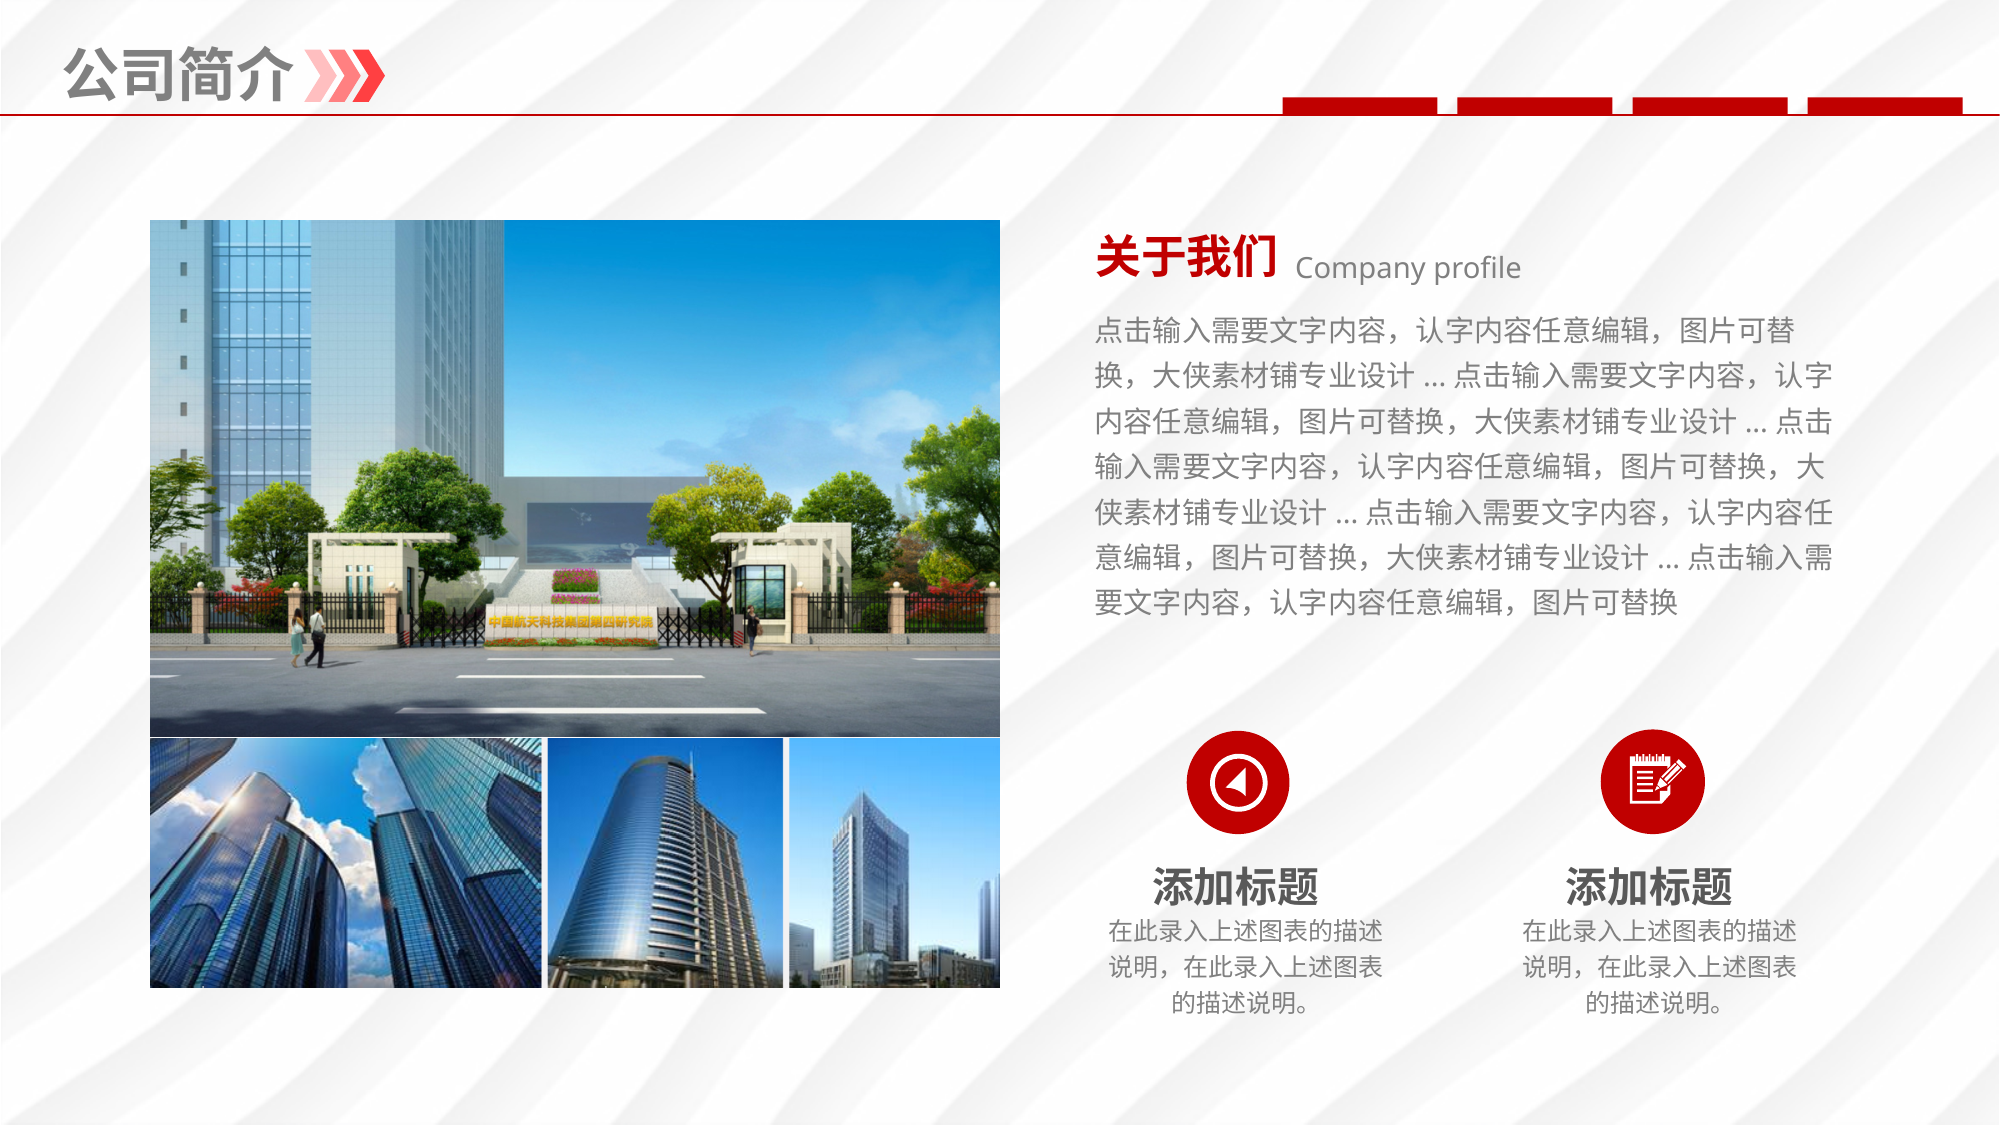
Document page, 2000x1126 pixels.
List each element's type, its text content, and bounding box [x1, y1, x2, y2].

text_box 关于我们 [1080, 220, 1294, 291]
text_box [1280, 95, 1439, 114]
text_box Company profile [1279, 231, 1567, 293]
picture [1, 0, 1999, 114]
text_box 点击输入需要文字内容，认字内容任意编辑，图片可替换，大侠素材铺专业设计...点击输入需要文字内容，认字内容任意编辑，图片可替换，大侠素材铺专业设计...点击输入需要文字内容，认字内容任意编辑，图片可替换，大侠素材铺专业设计...点击输入需要文字内容，认字内容任意编辑，图片可替换，大侠素材铺专业设计...点击输入需要文字内容，认字内容任意编辑，图片可替换 [1079, 294, 1859, 628]
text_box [1629, 753, 1687, 804]
text_box 公司简介 [46, 31, 310, 114]
text_box 在此录入上述图表的描述说明，在此录入上述图表的描述说明。 [1084, 902, 1409, 1025]
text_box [303, 49, 386, 103]
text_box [1209, 753, 1268, 812]
text_box 添加标题 [1522, 852, 1777, 902]
text_box [1184, 728, 1292, 837]
text_box [1598, 727, 1708, 837]
text_box 添加标题 [1108, 852, 1363, 902]
picture [1, 116, 1999, 1125]
text_box [1455, 95, 1614, 114]
text_box [1806, 95, 1965, 114]
text_box 在此录入上述图表的描述说明，在此录入上述图表的描述说明。 [1498, 902, 1822, 1025]
text_box [1630, 95, 1790, 114]
